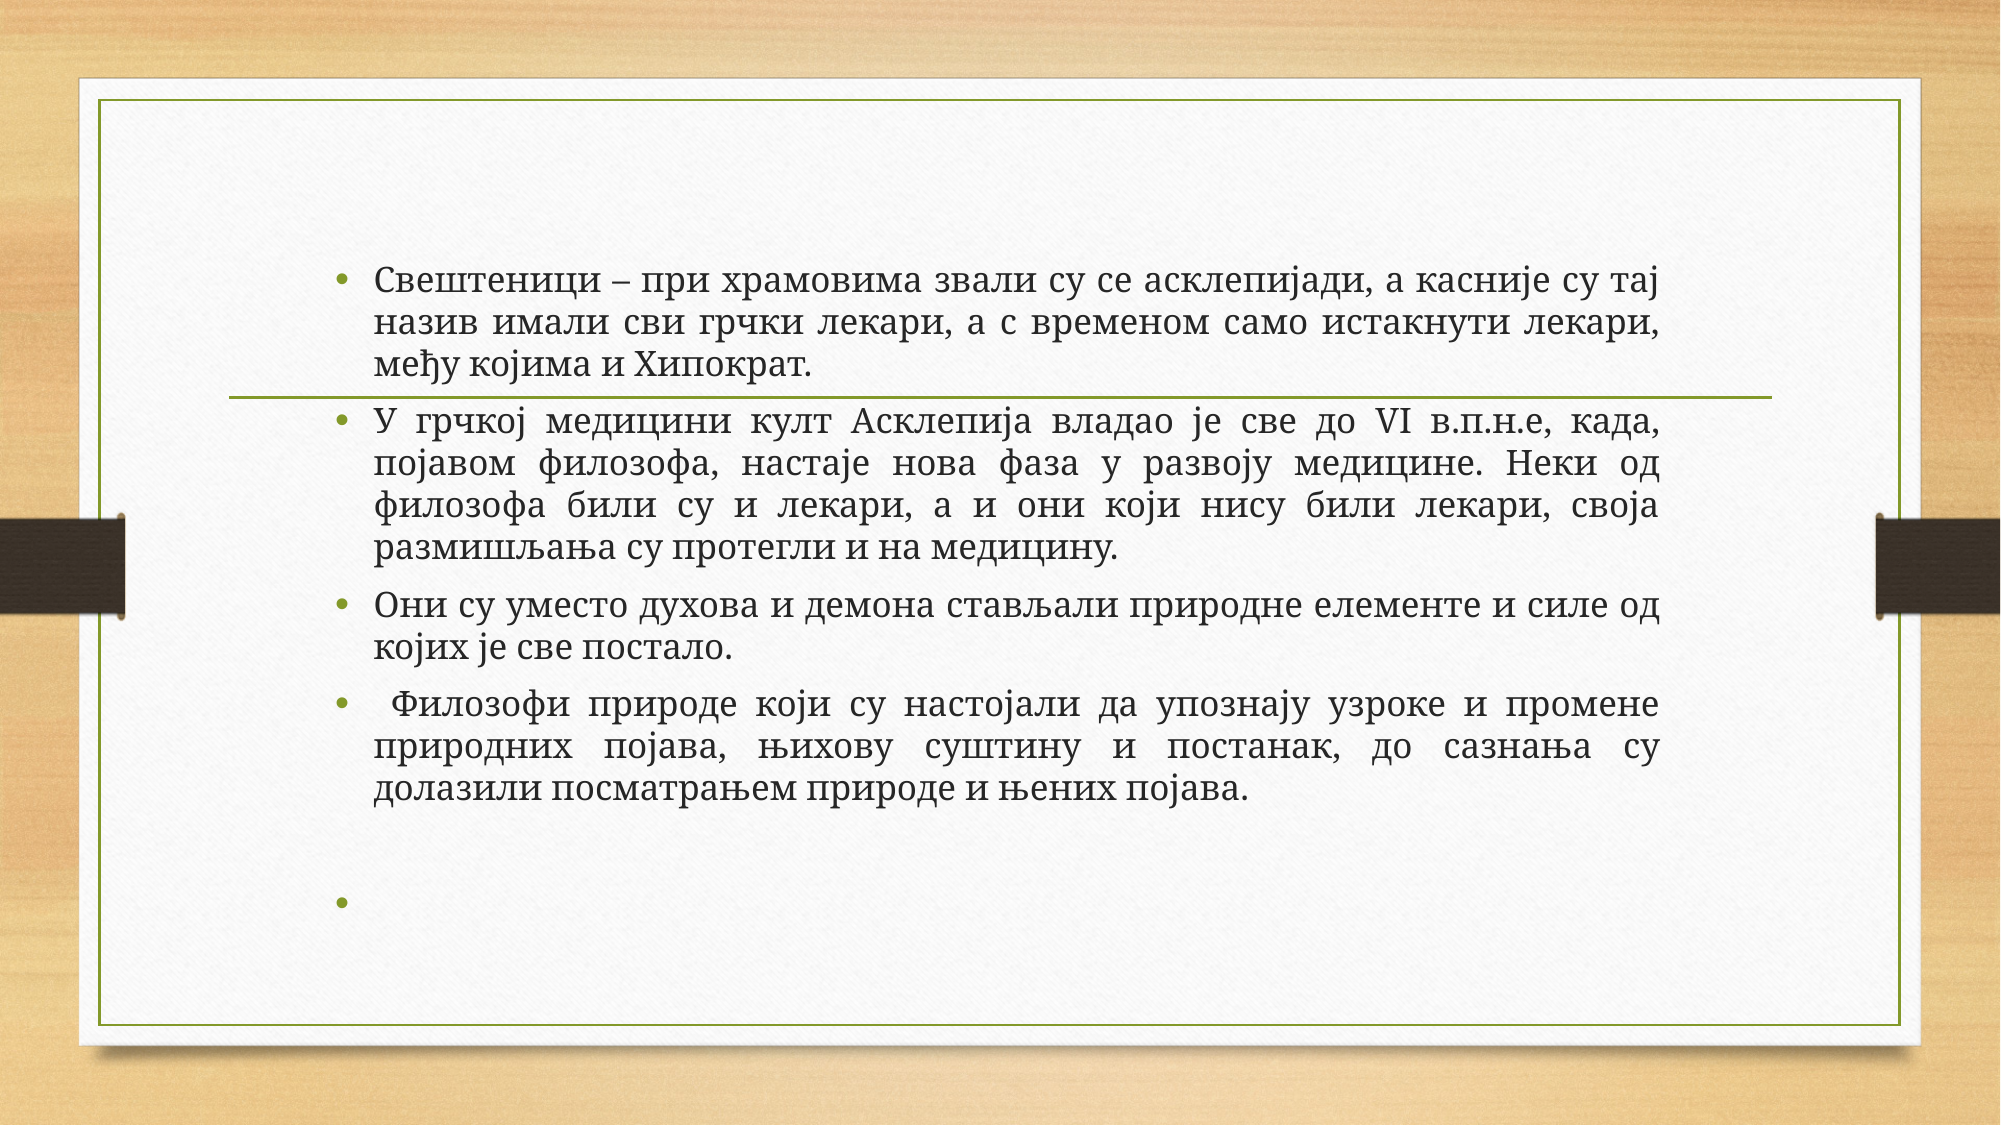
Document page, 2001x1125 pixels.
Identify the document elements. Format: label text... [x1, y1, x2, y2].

picture [0, 0, 2001, 1125]
list Свештеници – при храмовима звали су се асклепијади, а касније су тај назив имали сви грчки лекари, а с временом само истакнути лекари, међу којима и Хипократ. У грчкој медицини култ Асклепија владао је све до VI в.п.н.е, када, појавом филозофа, настаје нова фаза у развоју медицине. Неки од филозофа били су и лекари, а и они који нису били лекари, своја размишљања су протегли и на медицину. Они су уместо духова и демона стављали природне елементе и силе од којих је све постало. Филозофи природе који су настојали да упознају узроке и промене природних појава, њихову суштину и постанак, до сазнања су долазили посматрањем природе и њених појава. [320, 249, 1676, 939]
